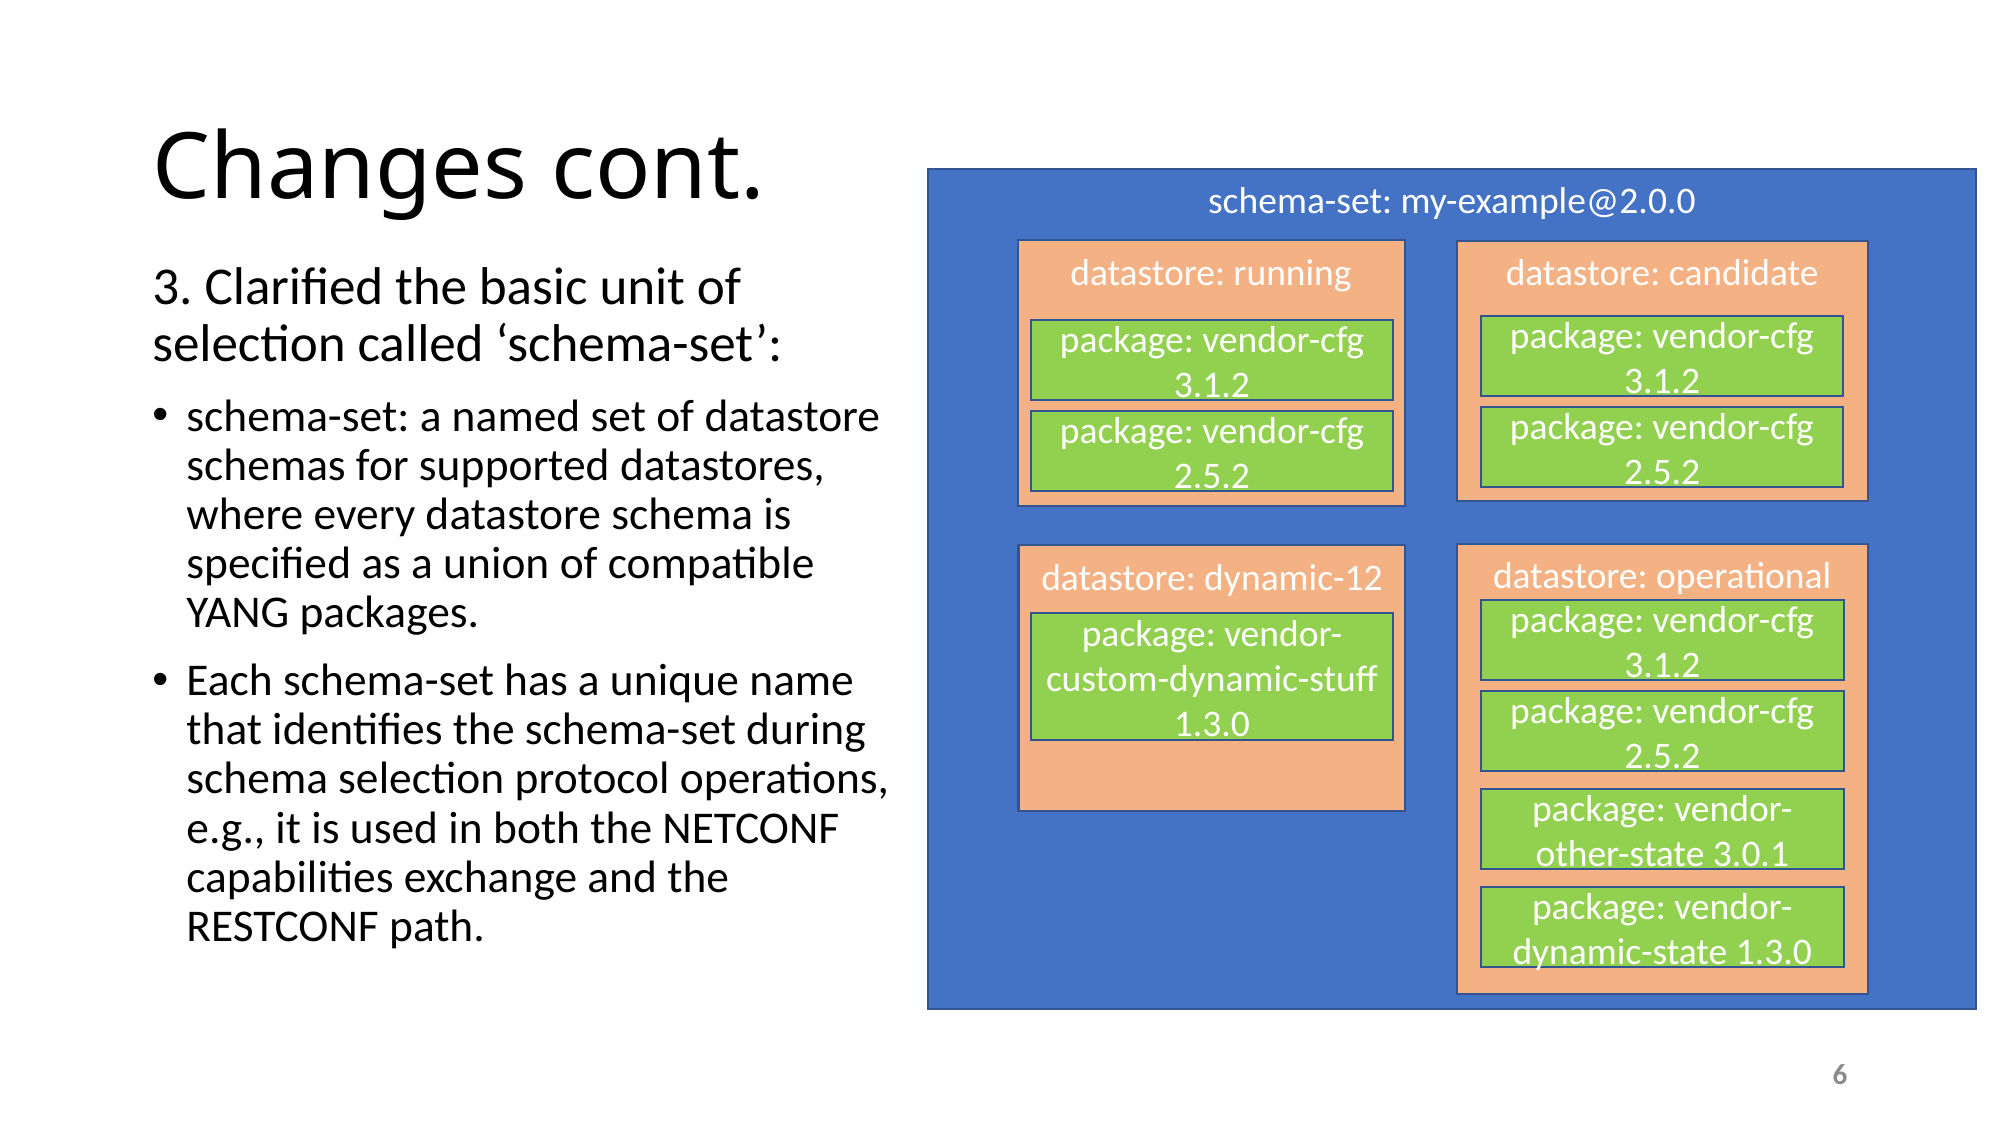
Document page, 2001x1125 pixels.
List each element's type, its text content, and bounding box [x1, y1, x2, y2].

title Changes cont. [137, 59, 1863, 251]
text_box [928, 168, 1976, 1009]
list 3. Clarified the basic unit of selection called ‘schema-set’: schema-set: a named set of datastore schemas for supported datastores, where every datastore schema is specified as a union of compatible YANG packages. Each schema-set has a unique name that identifies the schema-set during schema selection protocol operations, e.g., it is used in both the NETCONF capabilities exchange and the RESTCONF path. [137, 251, 927, 966]
slide_number 6 [1412, 1042, 1863, 1103]
